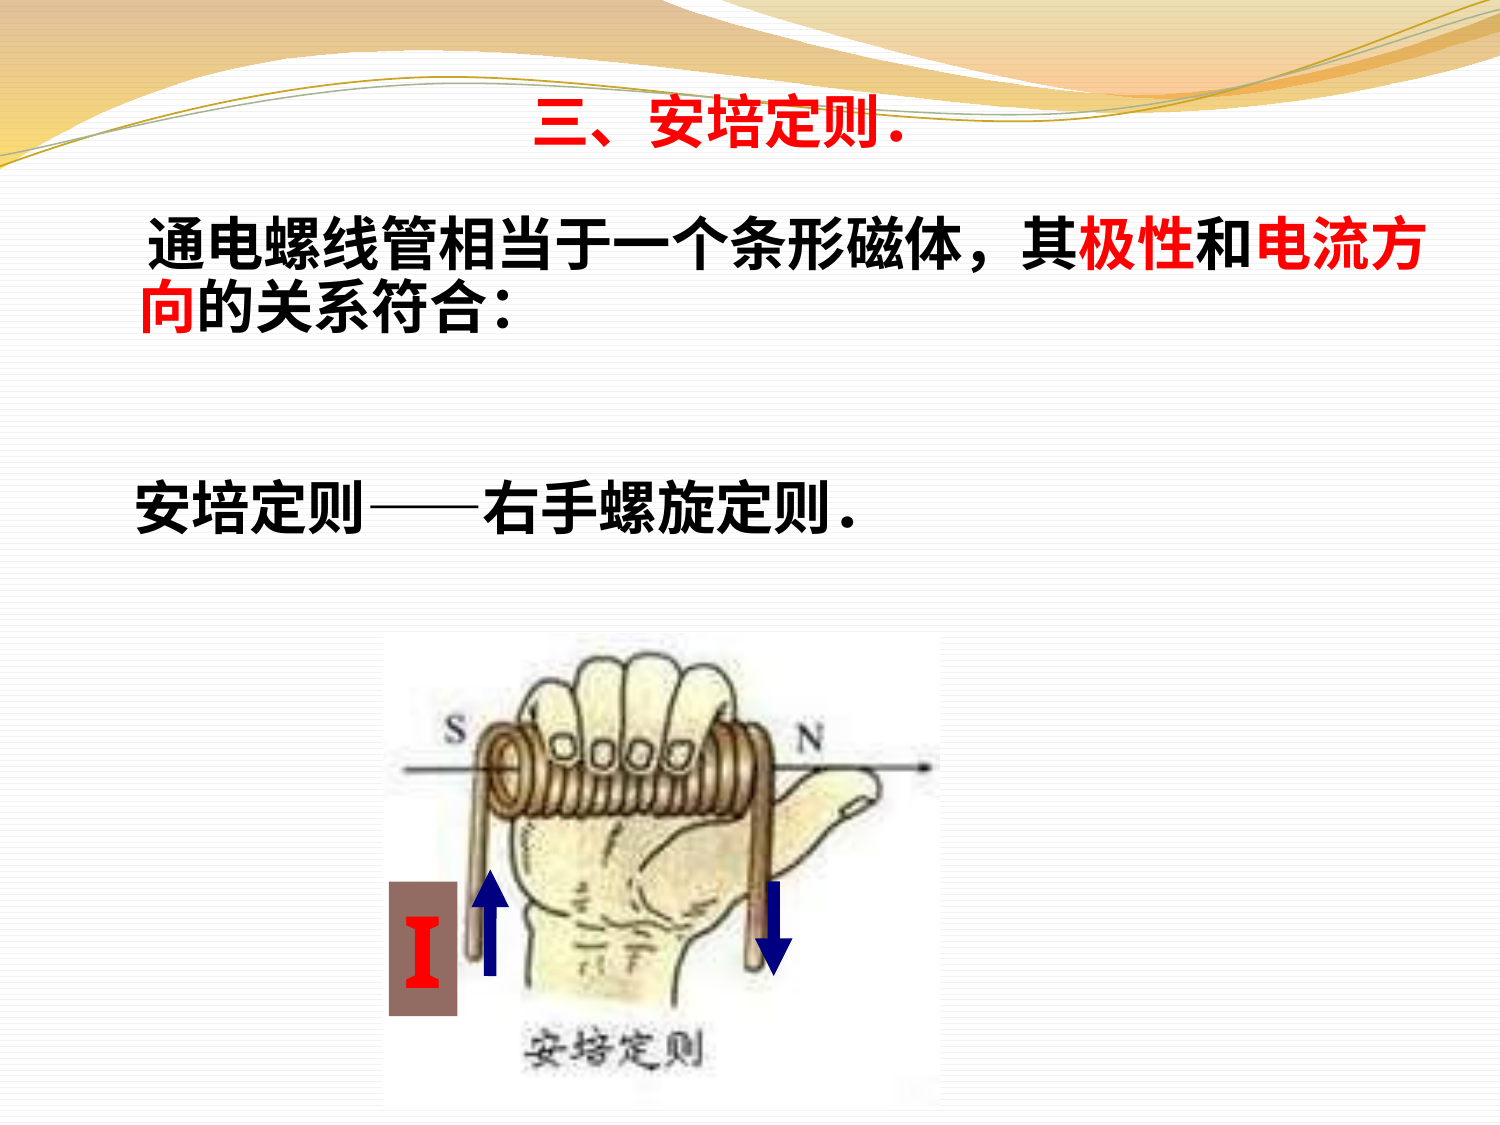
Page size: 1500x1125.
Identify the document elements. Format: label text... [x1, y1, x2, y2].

list 通电螺线管相当于一个条形磁体，其极性和电流方向的关系符合： 安培定则——右手螺旋定则． [65, 208, 1467, 896]
picture [383, 633, 940, 1106]
title 三、安培定则． [41, 31, 1443, 219]
